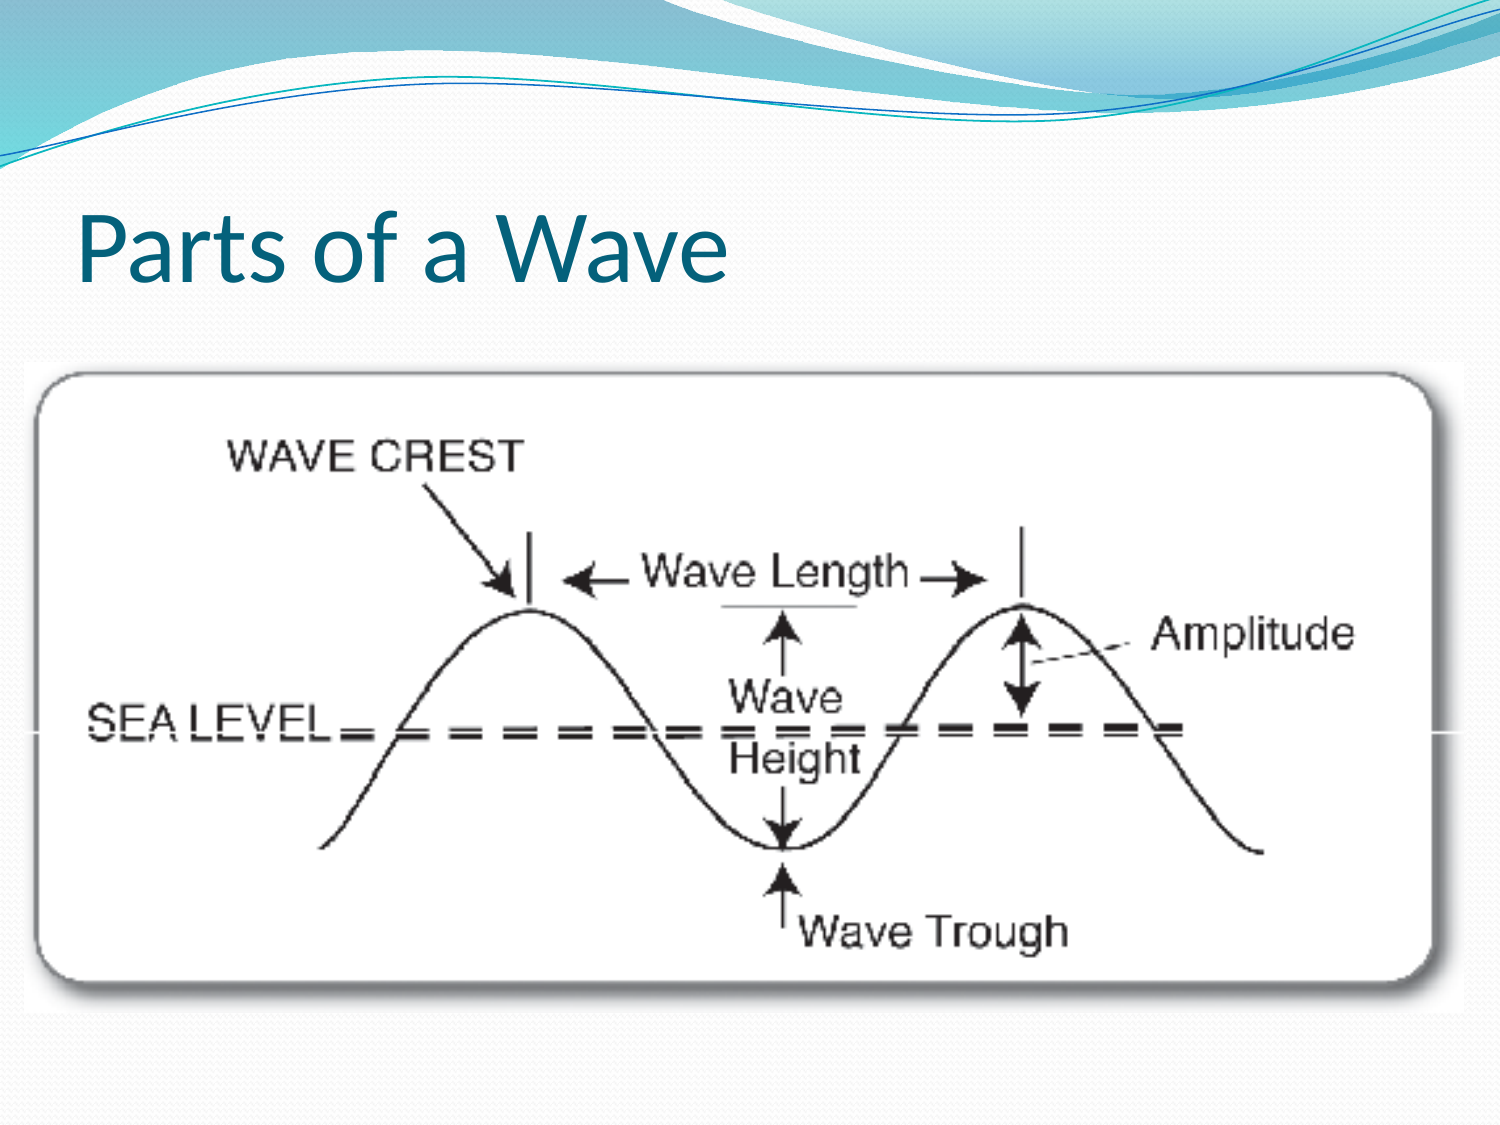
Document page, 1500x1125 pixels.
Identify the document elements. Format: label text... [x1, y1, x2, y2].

title Parts of a Wave [75, 115, 1425, 303]
picture [24, 362, 1465, 1013]
